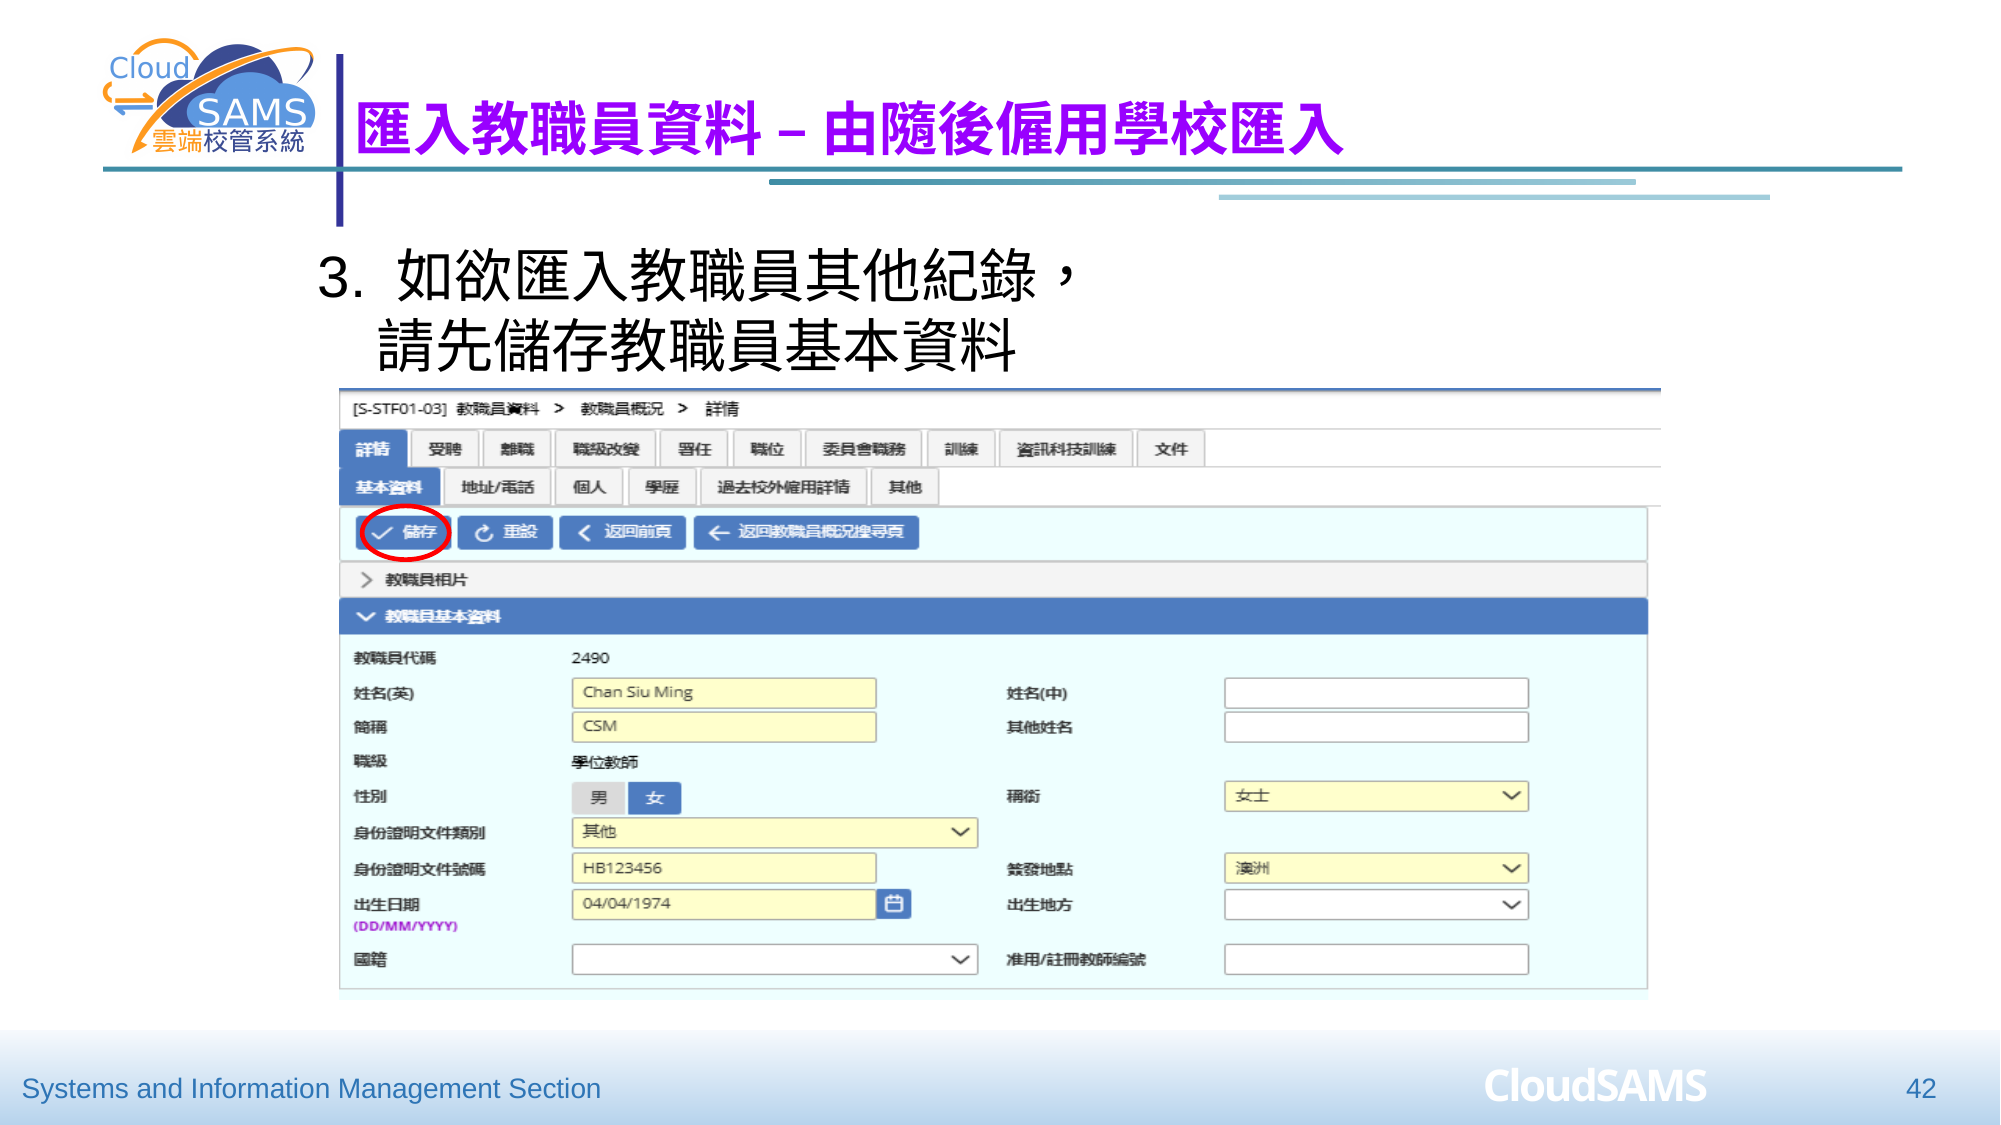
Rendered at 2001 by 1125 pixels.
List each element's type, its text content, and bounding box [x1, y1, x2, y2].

picture [87, 7, 349, 175]
text_box 3. 如欲匯入教職員其他紀錄， 請先儲存教職員基本資料 [303, 231, 1733, 387]
slide_number 42 [1755, 1063, 1952, 1125]
title 匯入教職員資料 – 由隨後僱用學校匯入 [340, 44, 1907, 170]
picture [339, 388, 1661, 1000]
